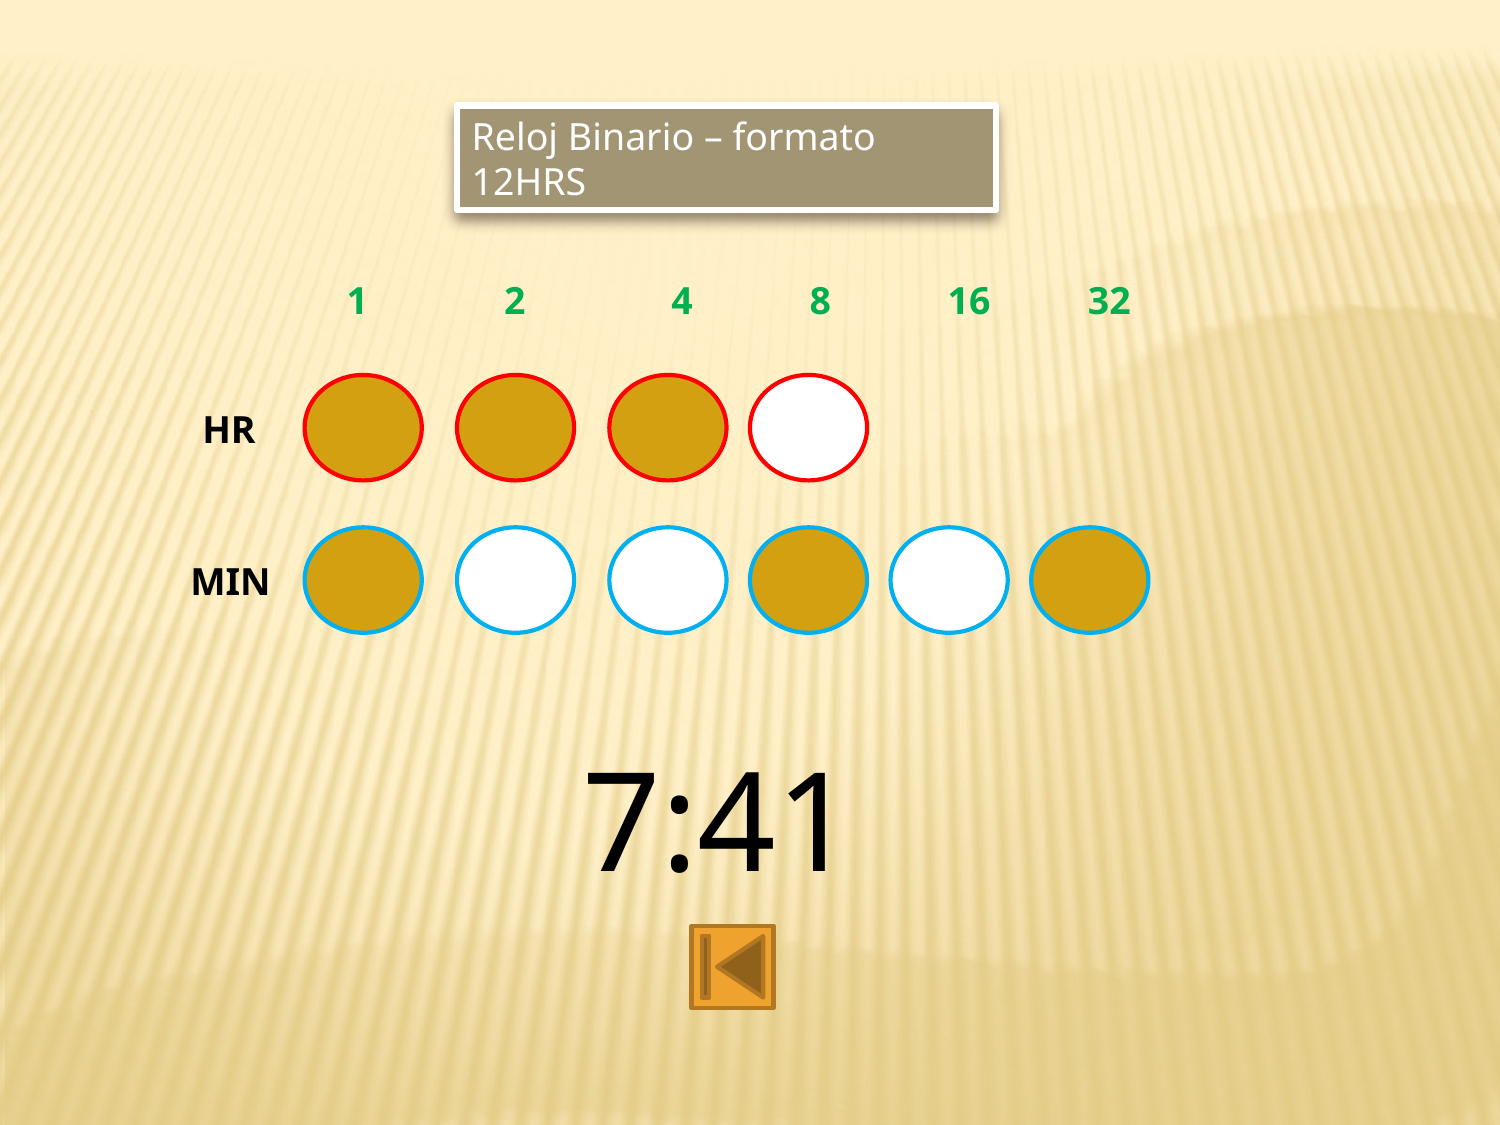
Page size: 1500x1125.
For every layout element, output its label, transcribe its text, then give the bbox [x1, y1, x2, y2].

text_box [689, 924, 776, 1010]
text_box [607, 525, 729, 635]
text_box [1029, 525, 1151, 635]
text_box [454, 525, 577, 635]
text_box 1 2 4 8 16 32 [292, 269, 1161, 330]
text_box [454, 372, 577, 483]
text_box MIN [175, 550, 293, 611]
text_box [607, 372, 729, 483]
text_box [888, 525, 1010, 635]
text_box 7:41 [567, 726, 871, 907]
text_box Reloj Binario – formato 12HRS [454, 102, 999, 213]
text_box [747, 525, 870, 635]
text_box [302, 372, 424, 483]
text_box HR [187, 398, 282, 459]
text_box [302, 525, 424, 635]
text_box [747, 372, 870, 483]
